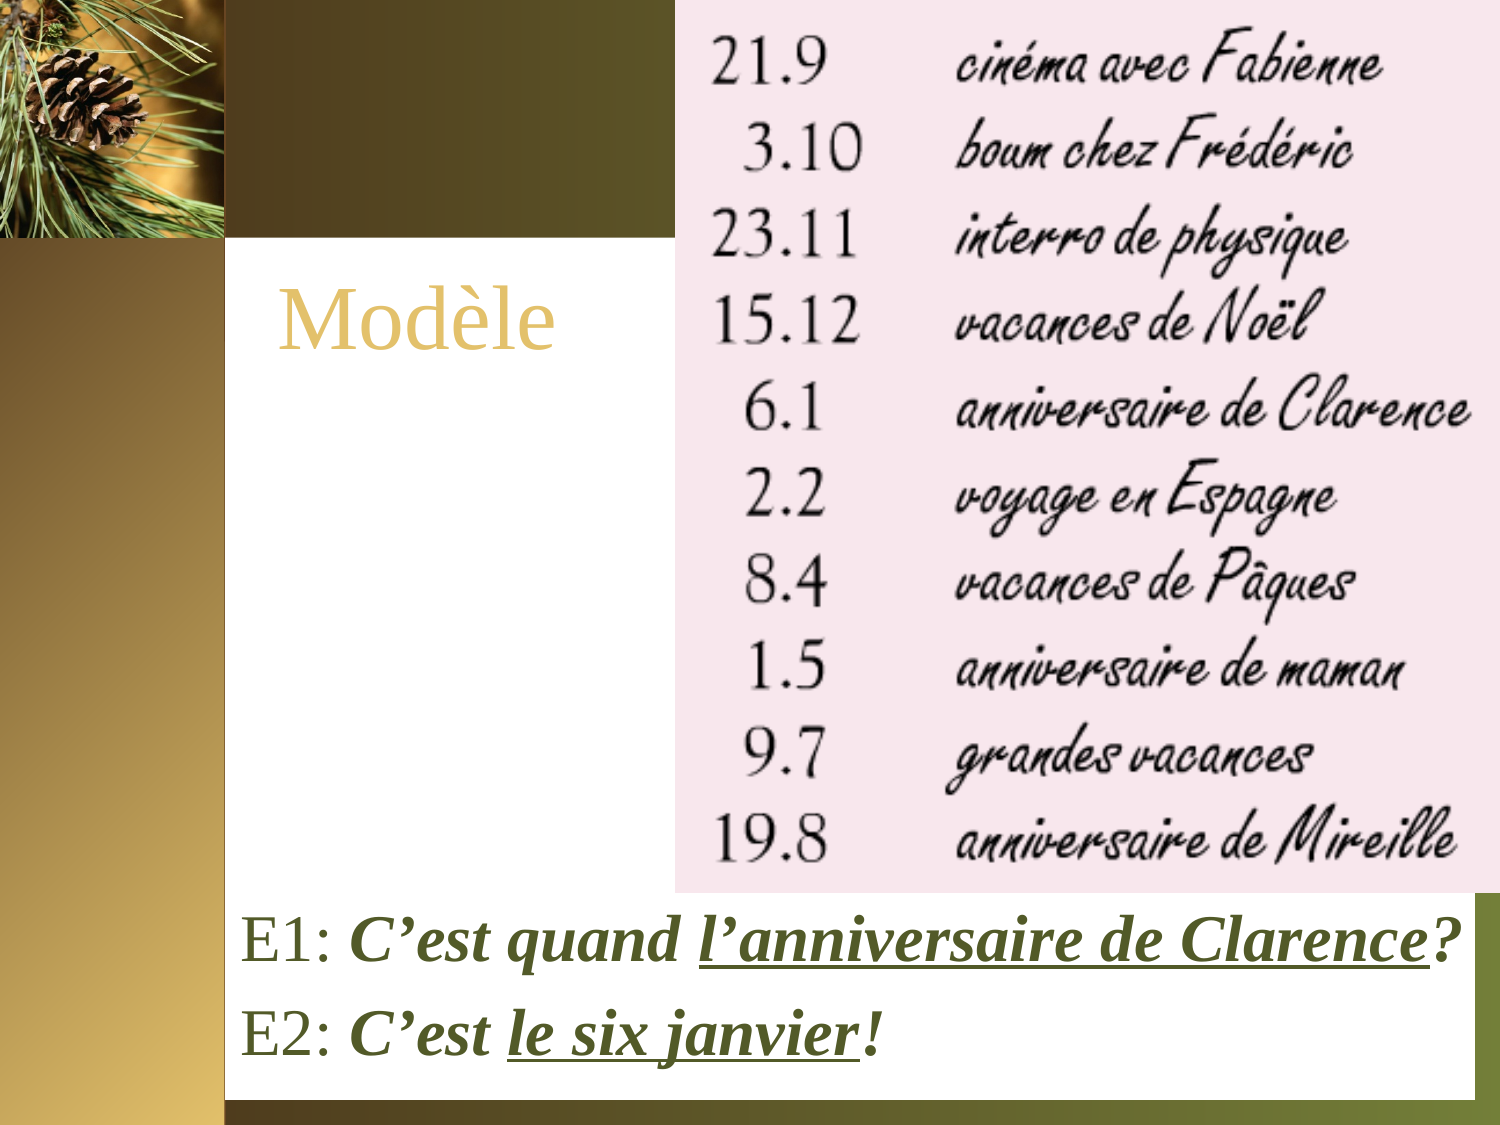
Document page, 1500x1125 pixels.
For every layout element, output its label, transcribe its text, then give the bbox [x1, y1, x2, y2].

title Modèle [262, 249, 669, 463]
picture [0, 0, 224, 238]
picture [674, 0, 1500, 893]
list E1: C’est quand l’anniversaire de Clarence? E2: C’est le six janvier! [224, 887, 1500, 1088]
